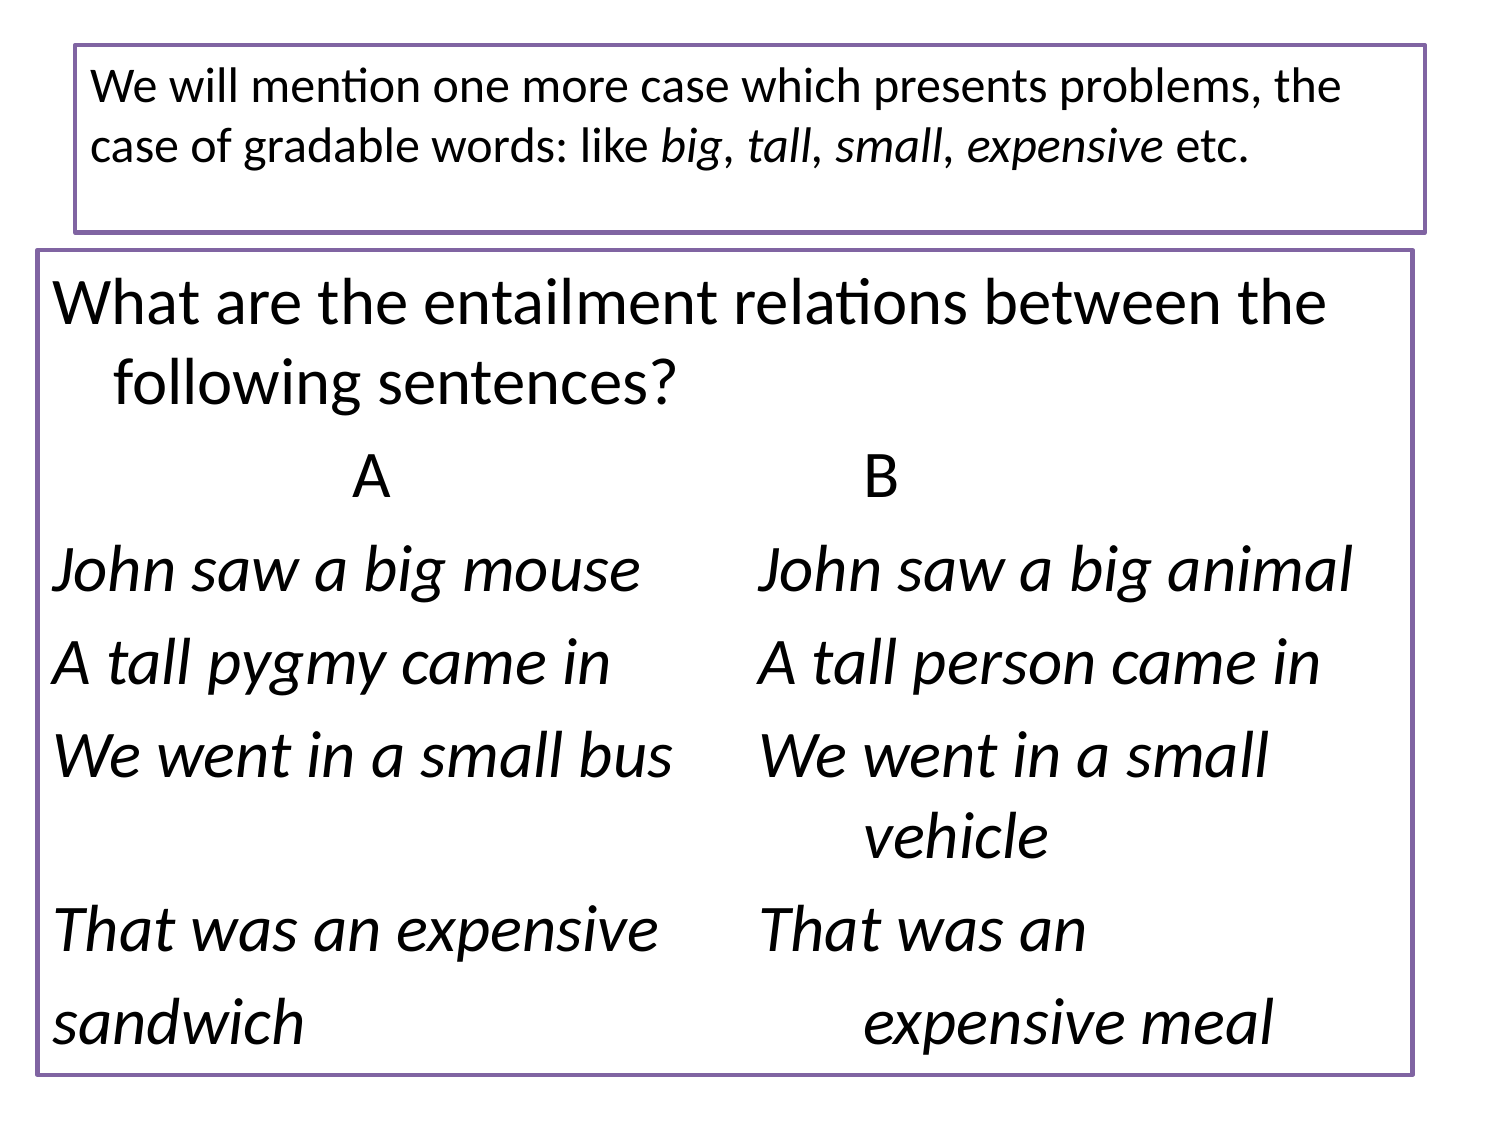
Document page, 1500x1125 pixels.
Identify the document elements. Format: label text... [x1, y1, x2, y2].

list What are the entailment relations between the following sentences? A B John saw a big mouse John saw a big animal A tall pygmy came in A tall person came in We went in a small bus We went in a small vehicle That was an expensive That was an sandwich expensive meal [35, 248, 1415, 1077]
title We will mention one more case which presents problems, the case of gradable words: like big, tall, small, expensive etc. [73, 43, 1427, 235]
